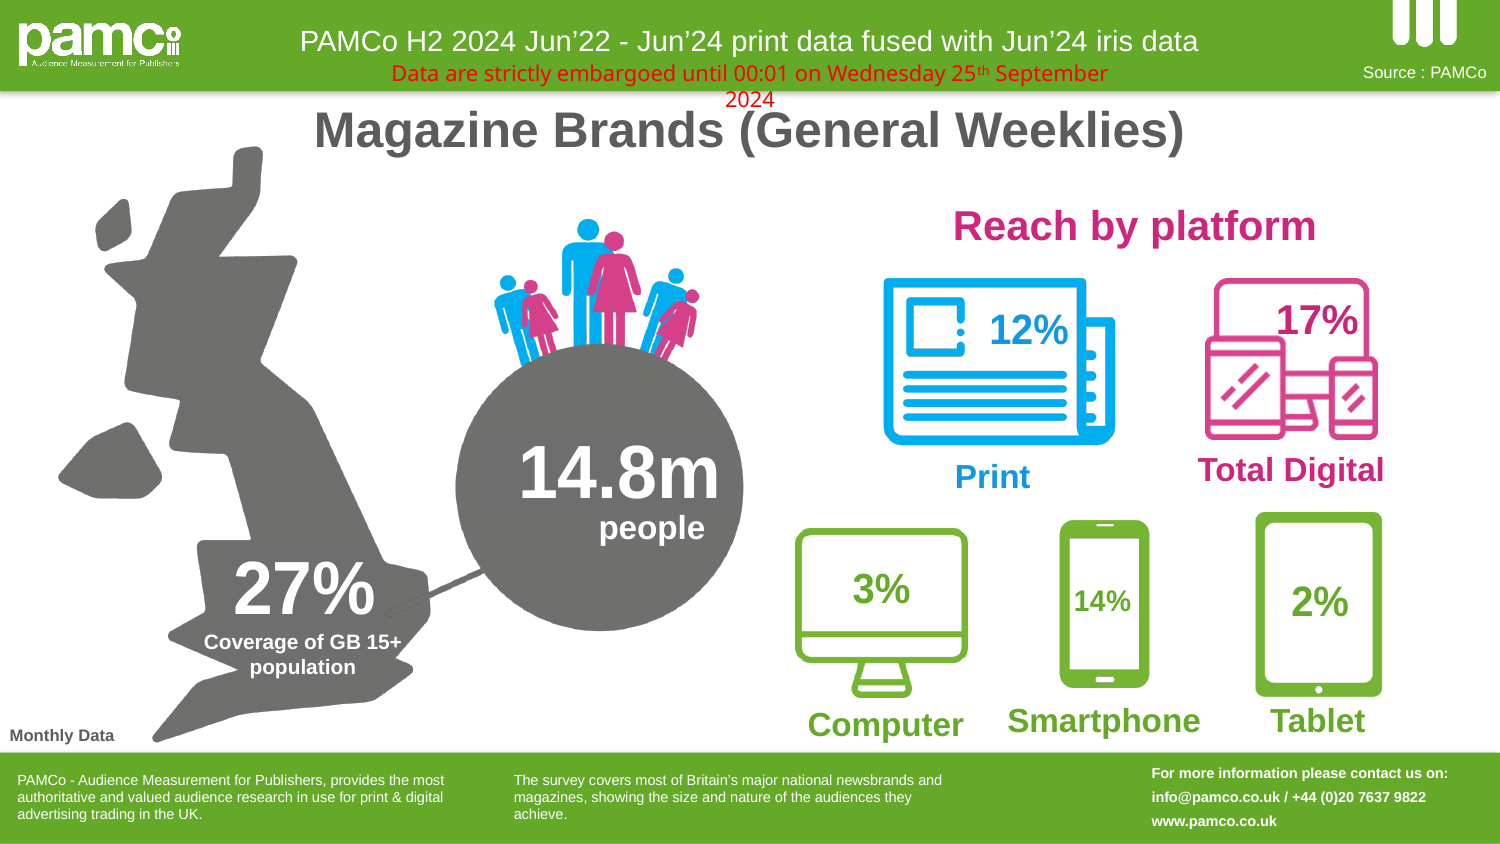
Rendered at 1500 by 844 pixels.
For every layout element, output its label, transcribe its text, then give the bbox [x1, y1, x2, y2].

picture [961, 469, 970, 476]
picture [1205, 278, 1378, 440]
picture [857, 244, 1141, 477]
picture [1240, 491, 1397, 713]
picture [1387, 0, 1458, 81]
picture [795, 528, 968, 698]
text_box Magazine Brands (General Weeklies) [0, 91, 1500, 163]
picture [41, 163, 758, 763]
picture [1038, 483, 1174, 708]
picture [17, 20, 182, 68]
